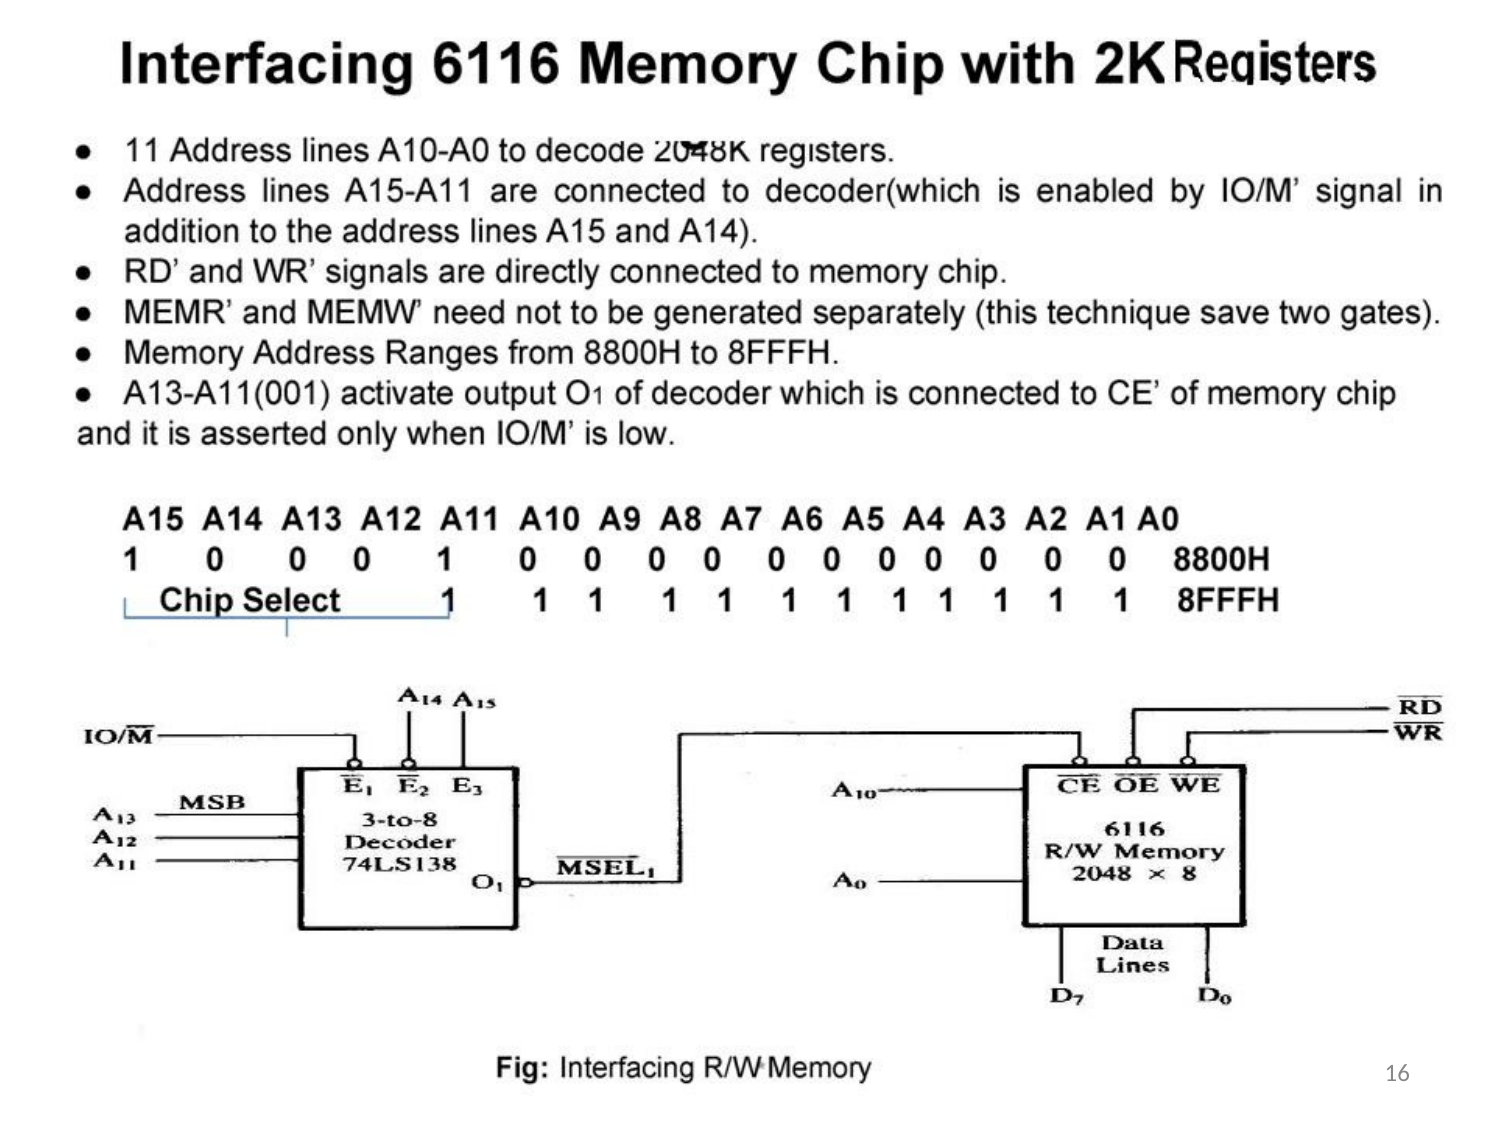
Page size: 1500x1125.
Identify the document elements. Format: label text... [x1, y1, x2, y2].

text_box [73, 37, 1456, 1096]
slide_number 10 [1380, 1060, 1415, 1125]
